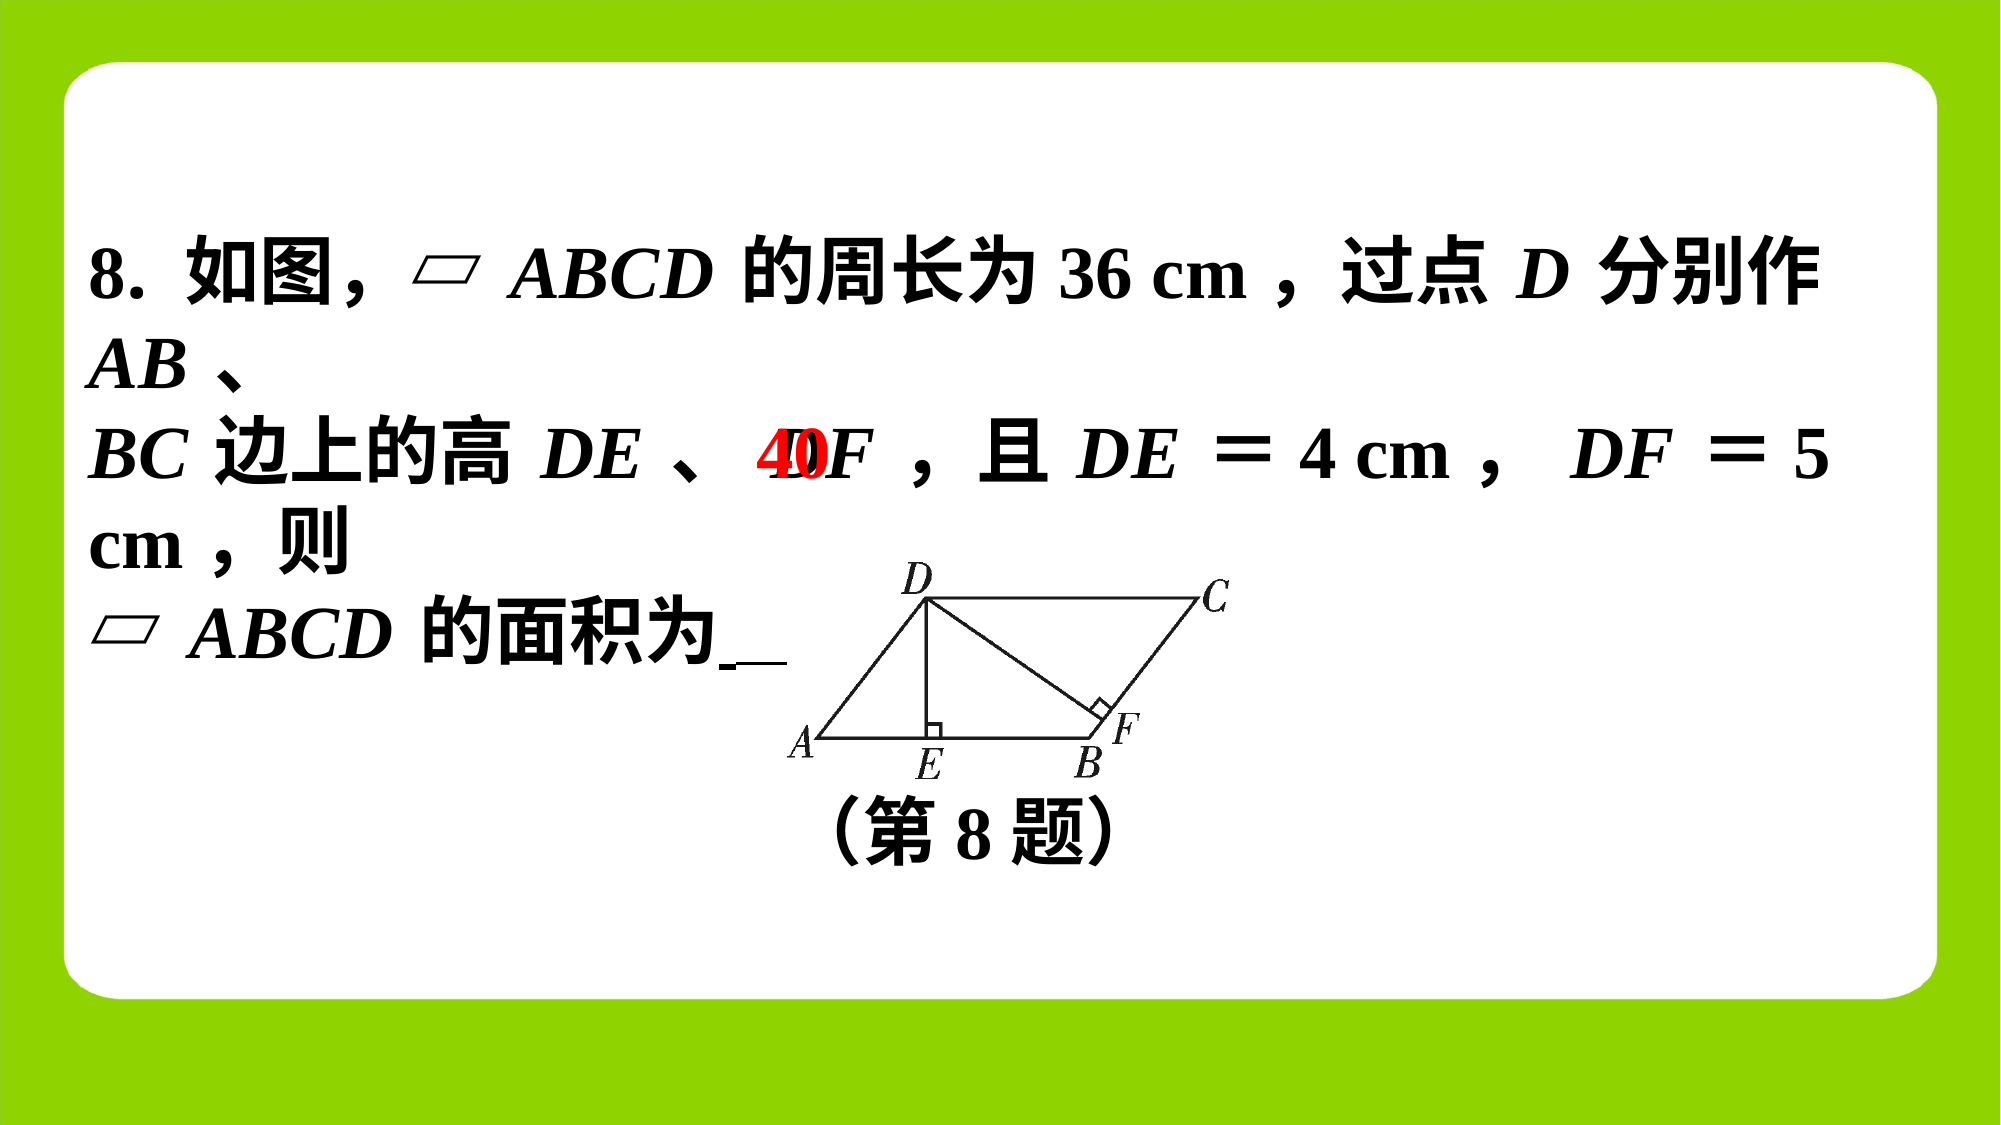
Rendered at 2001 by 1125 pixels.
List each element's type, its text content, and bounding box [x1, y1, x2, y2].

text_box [787, 562, 1356, 876]
text_box 40 [741, 395, 922, 502]
text_box 8. 如图，▱ABCD的周长为36 cm，过点D分别作AB、 BC边上的高DE、DF，且DE＝4 cm，DF＝5 cm，则 ▱ABCD的面积为 cm2. [88, 223, 1974, 497]
picture [0, 0, 2001, 1125]
